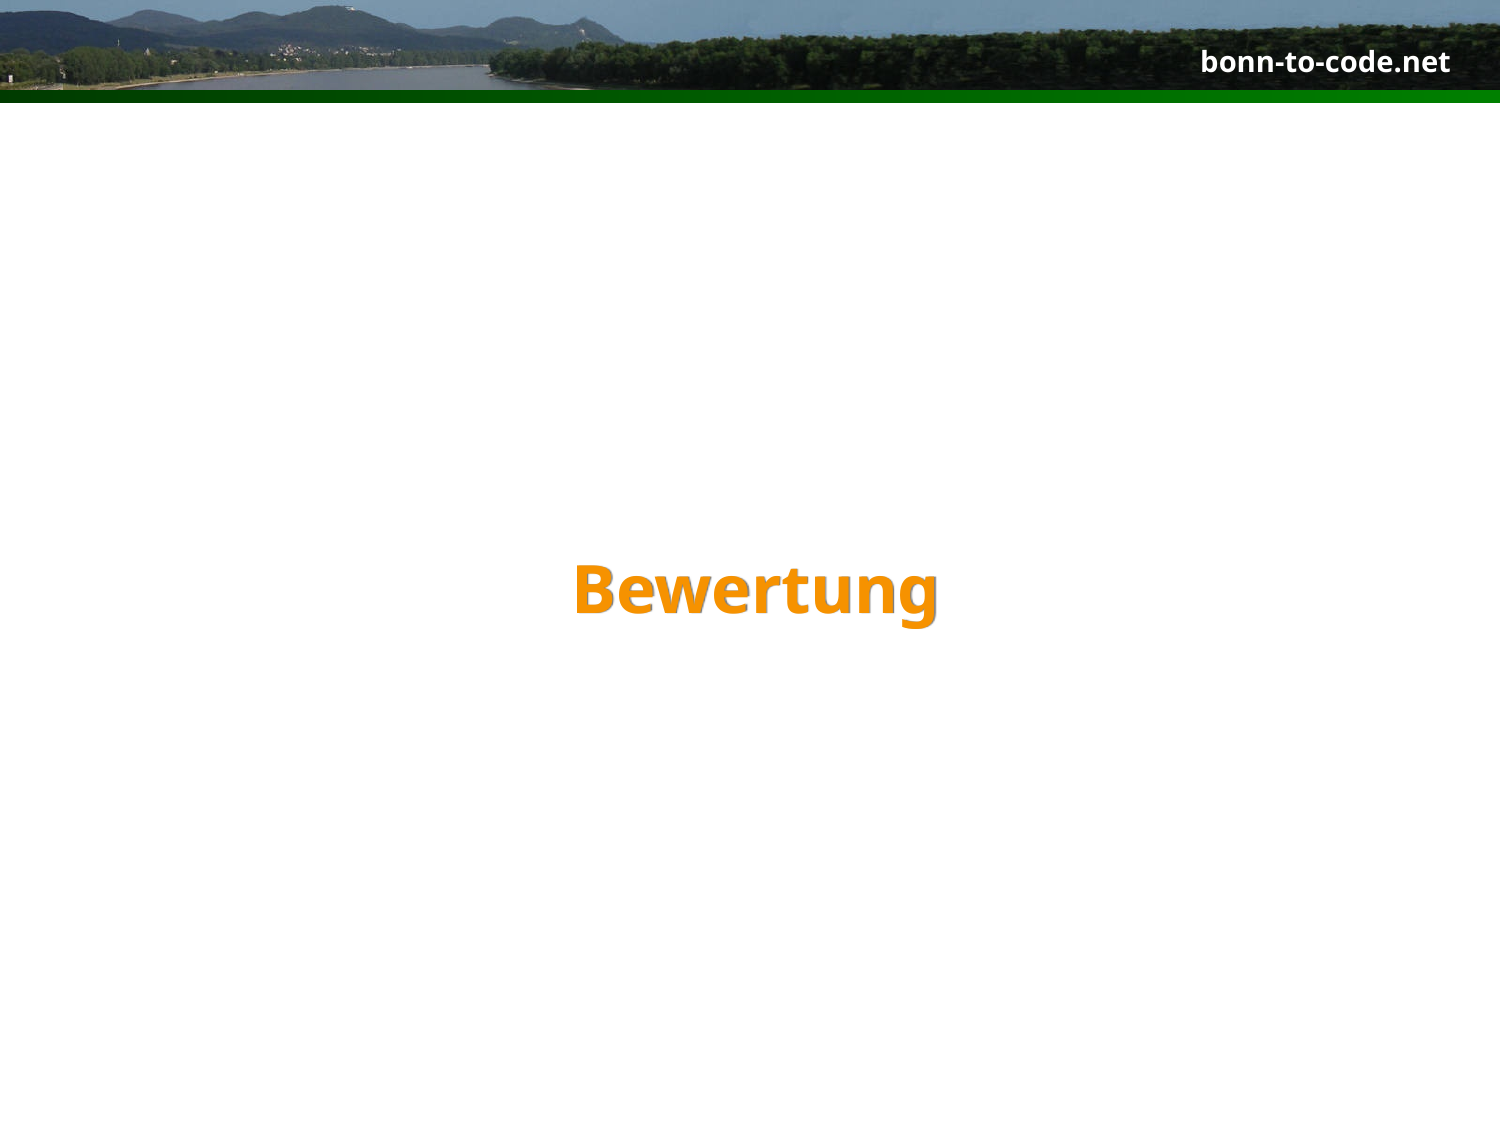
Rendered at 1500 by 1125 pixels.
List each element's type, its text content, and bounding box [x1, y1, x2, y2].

title Bewertung [118, 538, 1394, 658]
picture [0, 0, 1500, 90]
